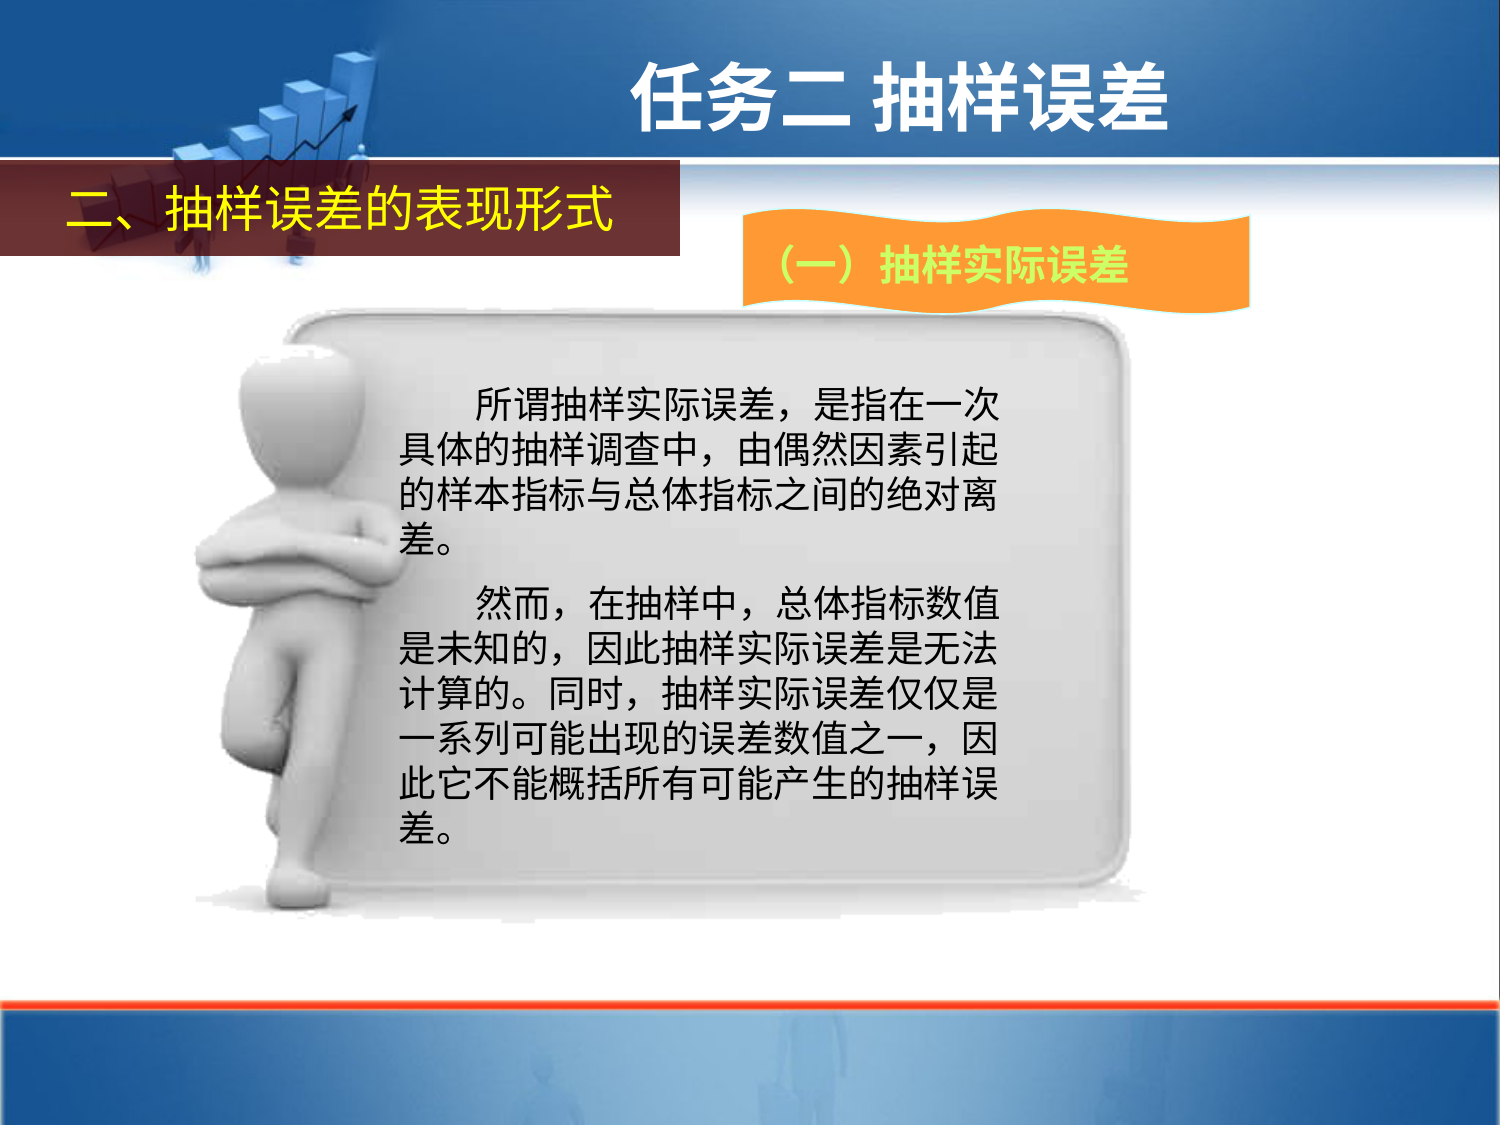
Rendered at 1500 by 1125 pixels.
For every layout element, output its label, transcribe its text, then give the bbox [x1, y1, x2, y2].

text_box 任务二 抽样误差 [336, 42, 1465, 148]
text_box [737, 207, 1251, 315]
text_box 二、抽样误差的表现形式 [0, 160, 680, 256]
picture [0, 0, 1500, 1125]
